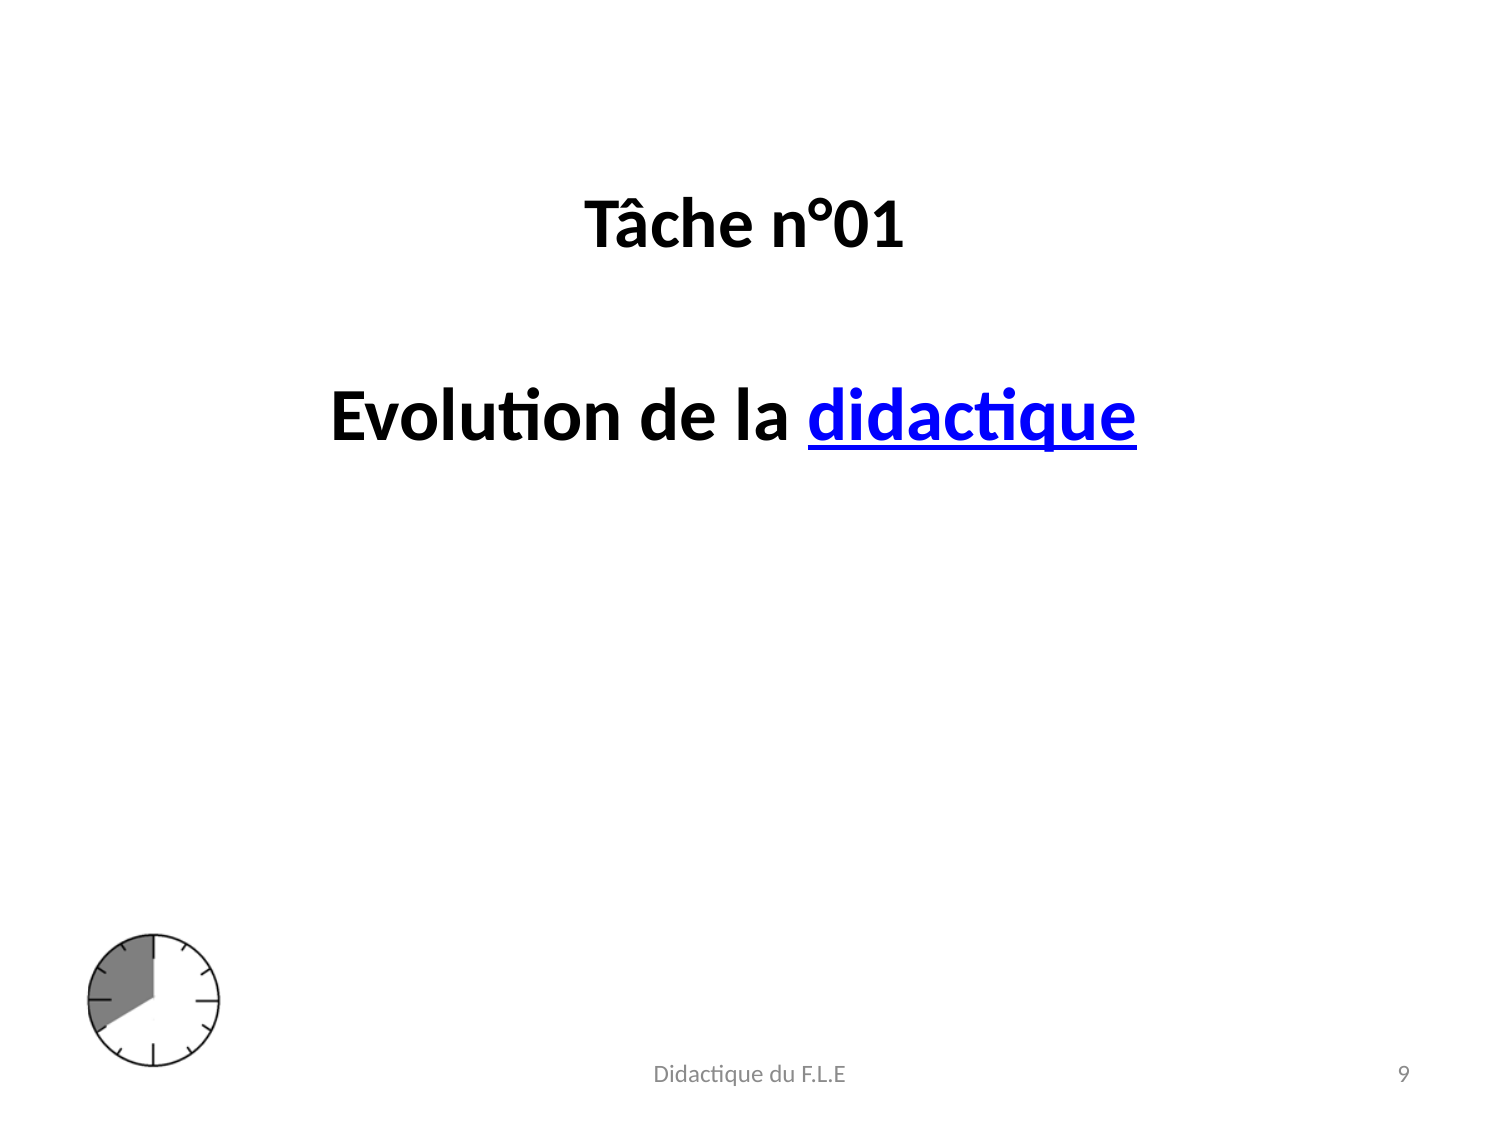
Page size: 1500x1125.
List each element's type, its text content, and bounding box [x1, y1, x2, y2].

title Tâche n°01 [70, 82, 1421, 270]
footer Didactique du F.L.E [512, 1042, 988, 1103]
list Evolution de la didactique [58, 262, 1409, 1005]
picture [81, 925, 233, 1076]
slide_number 9 [1074, 1042, 1425, 1103]
